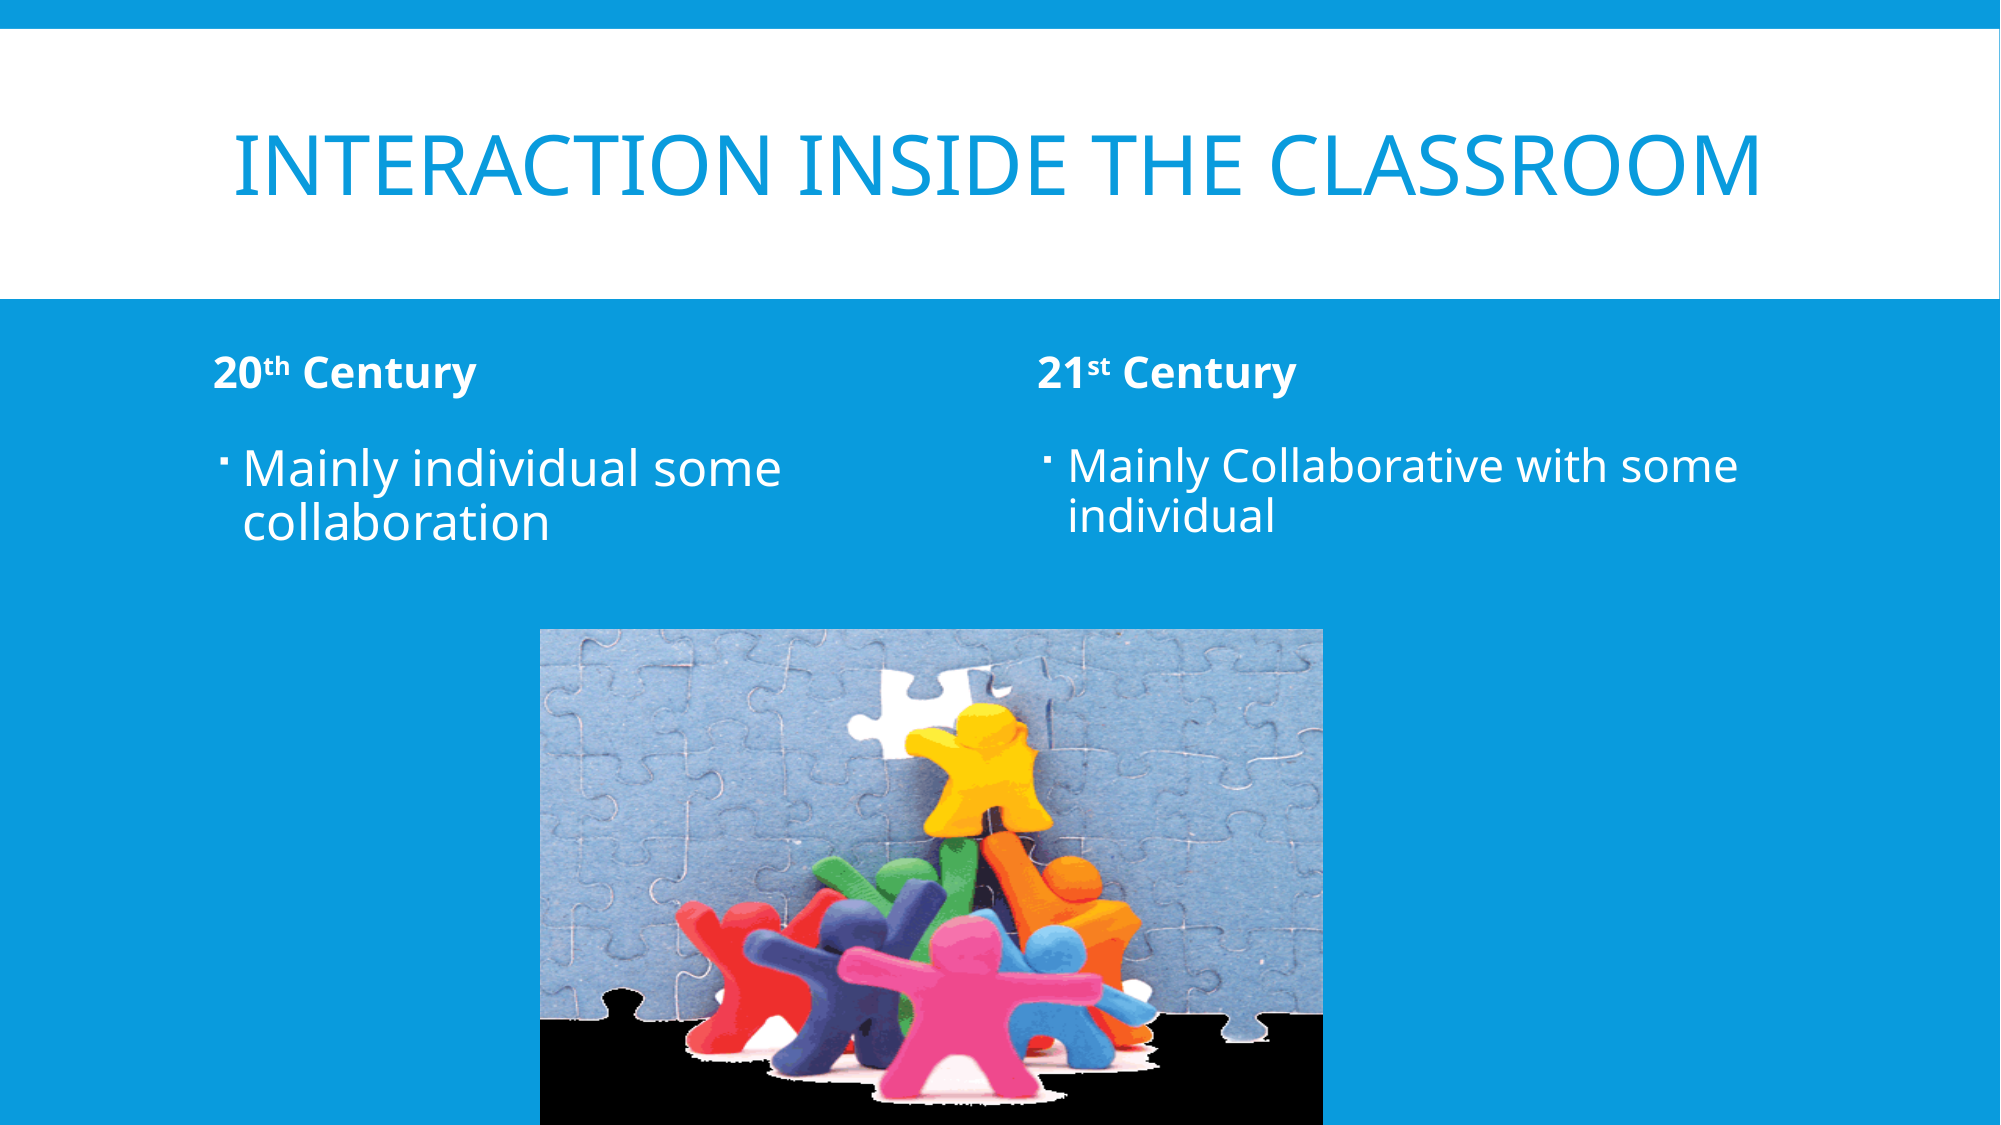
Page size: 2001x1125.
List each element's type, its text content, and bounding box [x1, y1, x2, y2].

list Mainly individual some collaboration [198, 435, 978, 1021]
list 20th Century [198, 313, 978, 435]
list 21st Century [1022, 313, 1803, 435]
picture [541, 630, 1322, 1125]
list Mainly Collaborative with some individual [1022, 435, 1803, 1021]
title Interaction inside the classroom [197, 46, 1803, 295]
